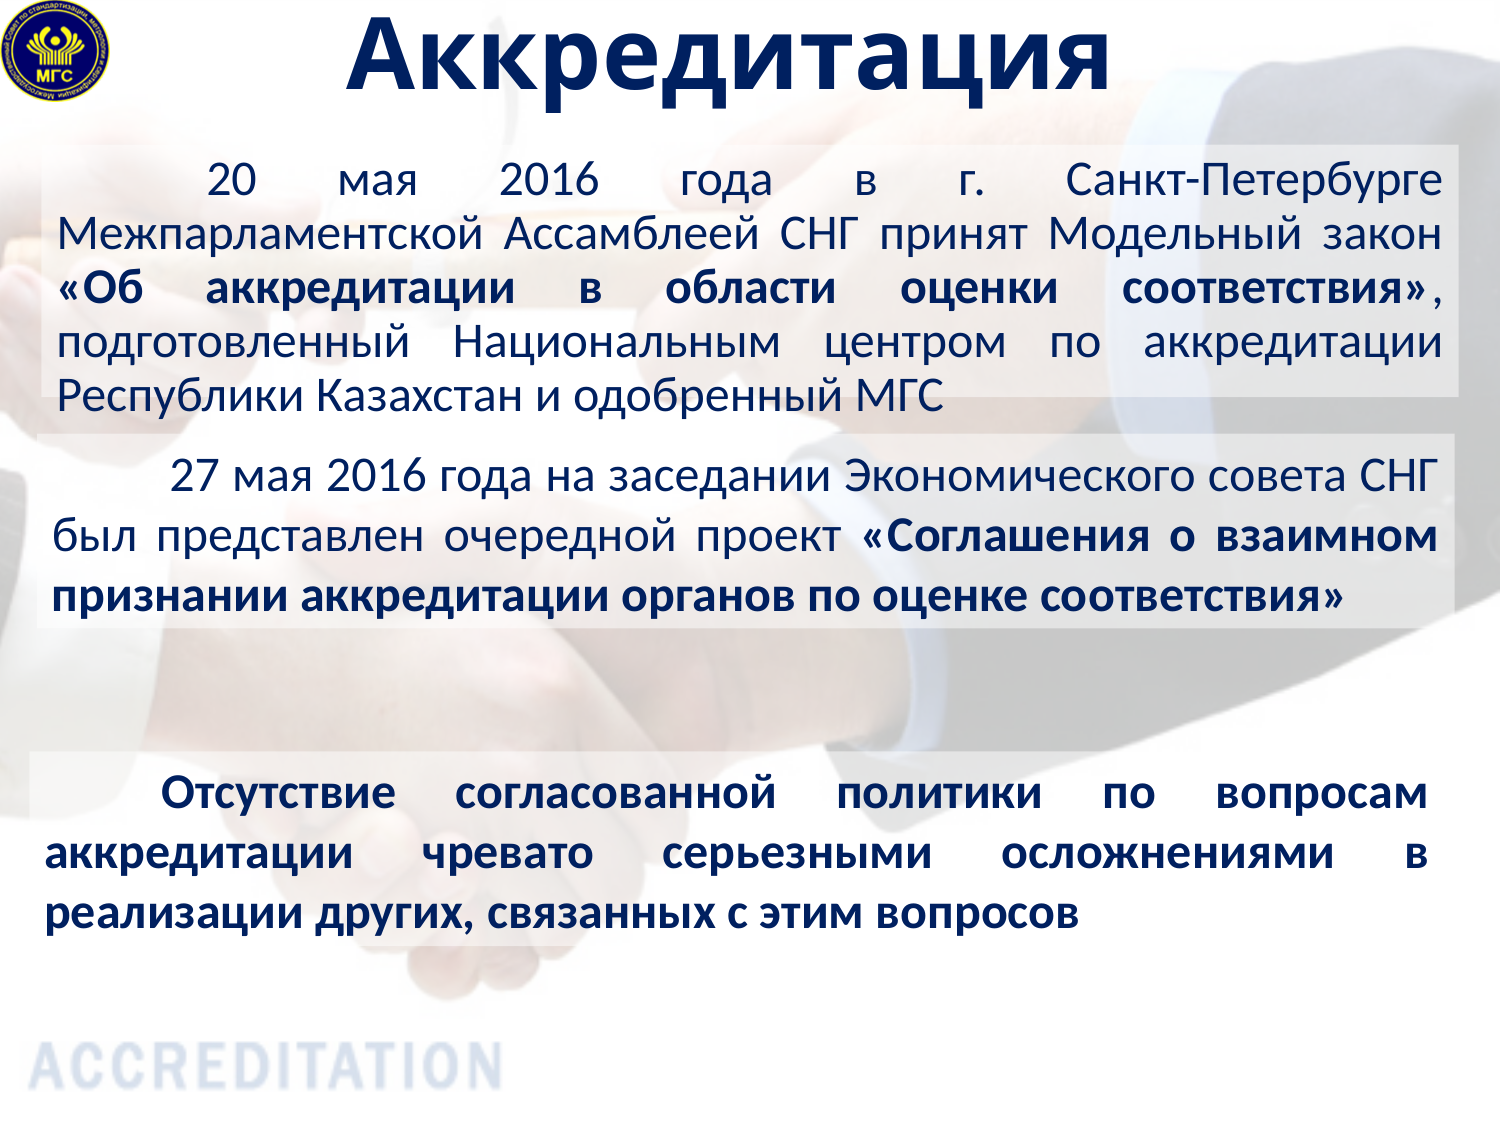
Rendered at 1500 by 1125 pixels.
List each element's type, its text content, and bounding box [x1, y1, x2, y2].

list 20 мая 2016 года в г. Санкт-Петербурге Межпарламентской Ассамблеей СНГ принят Модельный закон «Об аккредитации в области оценки соответствия», подготовленный Национальным центром по аккредитации Республики Казахстан и одобренный МГС [41, 144, 1459, 398]
text_box Отсутствие согласованной политики по вопросам аккредитации чревато серьезными осложнениями в реализации других, связанных с этим вопросов [29, 751, 1445, 947]
picture [0, 0, 110, 102]
title Аккредитация [110, 12, 1404, 102]
text_box 27 мая 2016 года на заседании Экономического совета СНГ был представлен очередной проект «Соглашения о взаимном признании аккредитации органов по оценке соответствия» [37, 433, 1455, 629]
